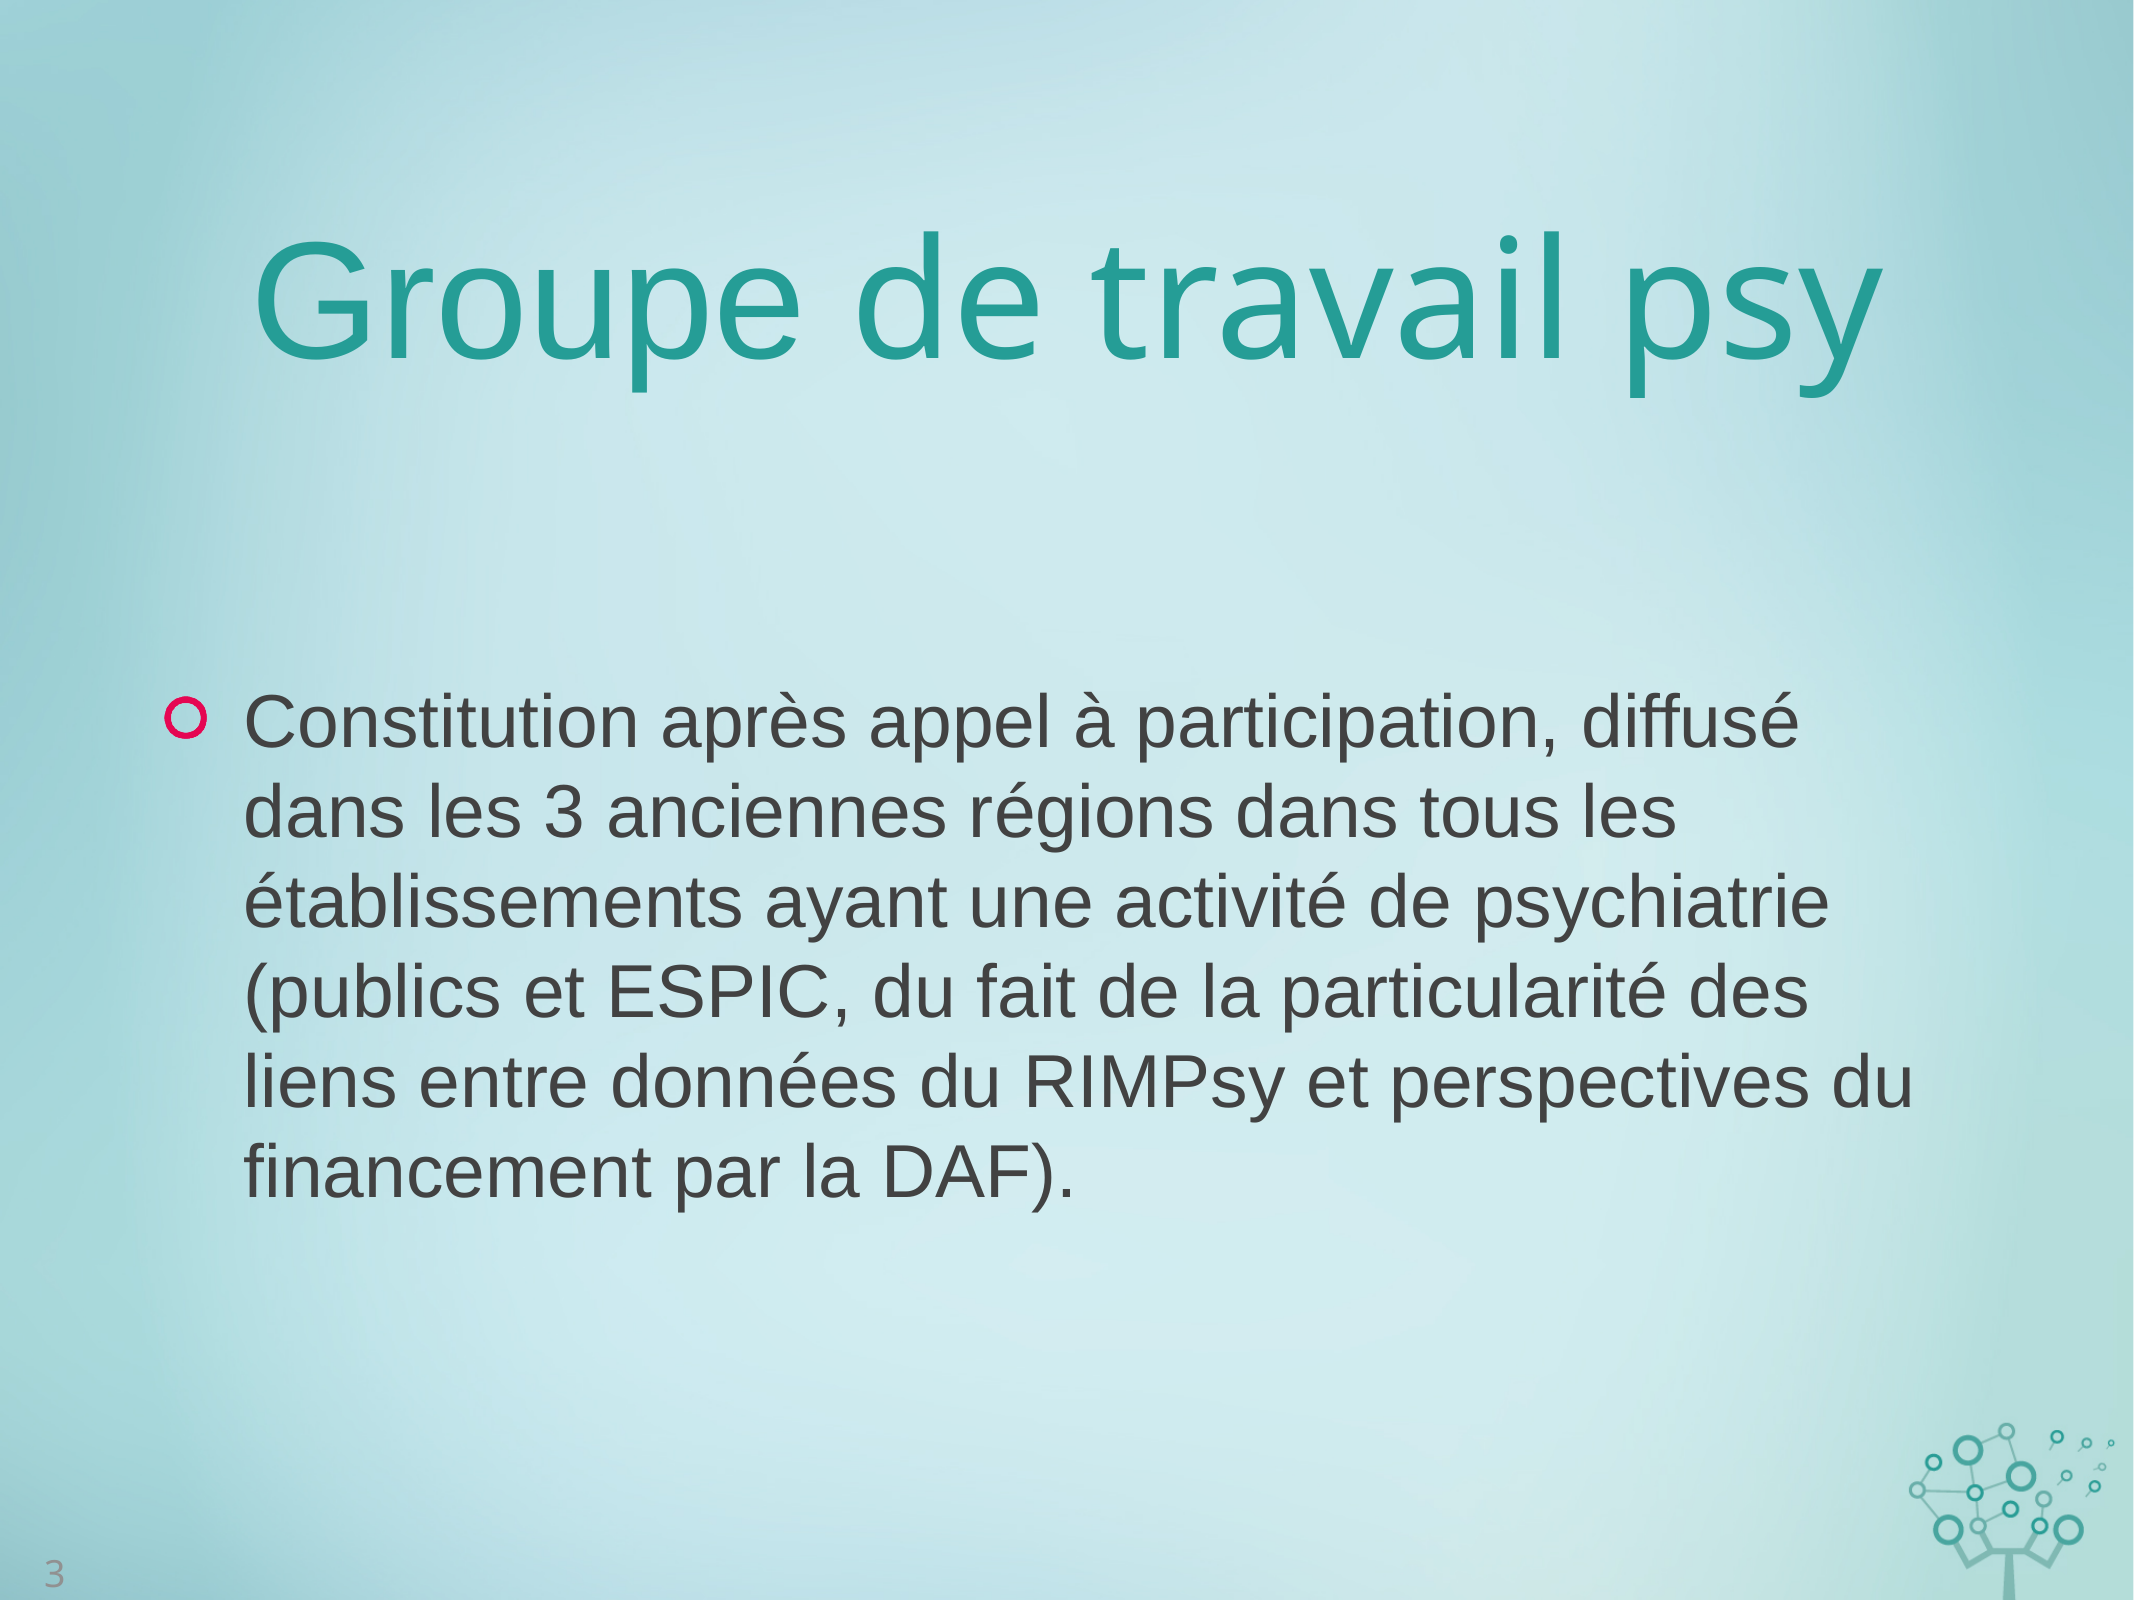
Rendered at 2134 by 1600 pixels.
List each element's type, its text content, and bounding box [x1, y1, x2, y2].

list Constitution après appel à participation, diffusé dans les 3 anciennes régions dans tous les établissements ayant une activité de psychiatrie (publics et ESPIC, du fait de la particularité des liens entre données du RIMPsy et perspectives du financement par la DAF). [155, 426, 1978, 1459]
title Groupe de travail psy [156, 114, 1979, 470]
slide_number 3 [17, 1541, 93, 1600]
picture [0, 0, 2134, 1600]
